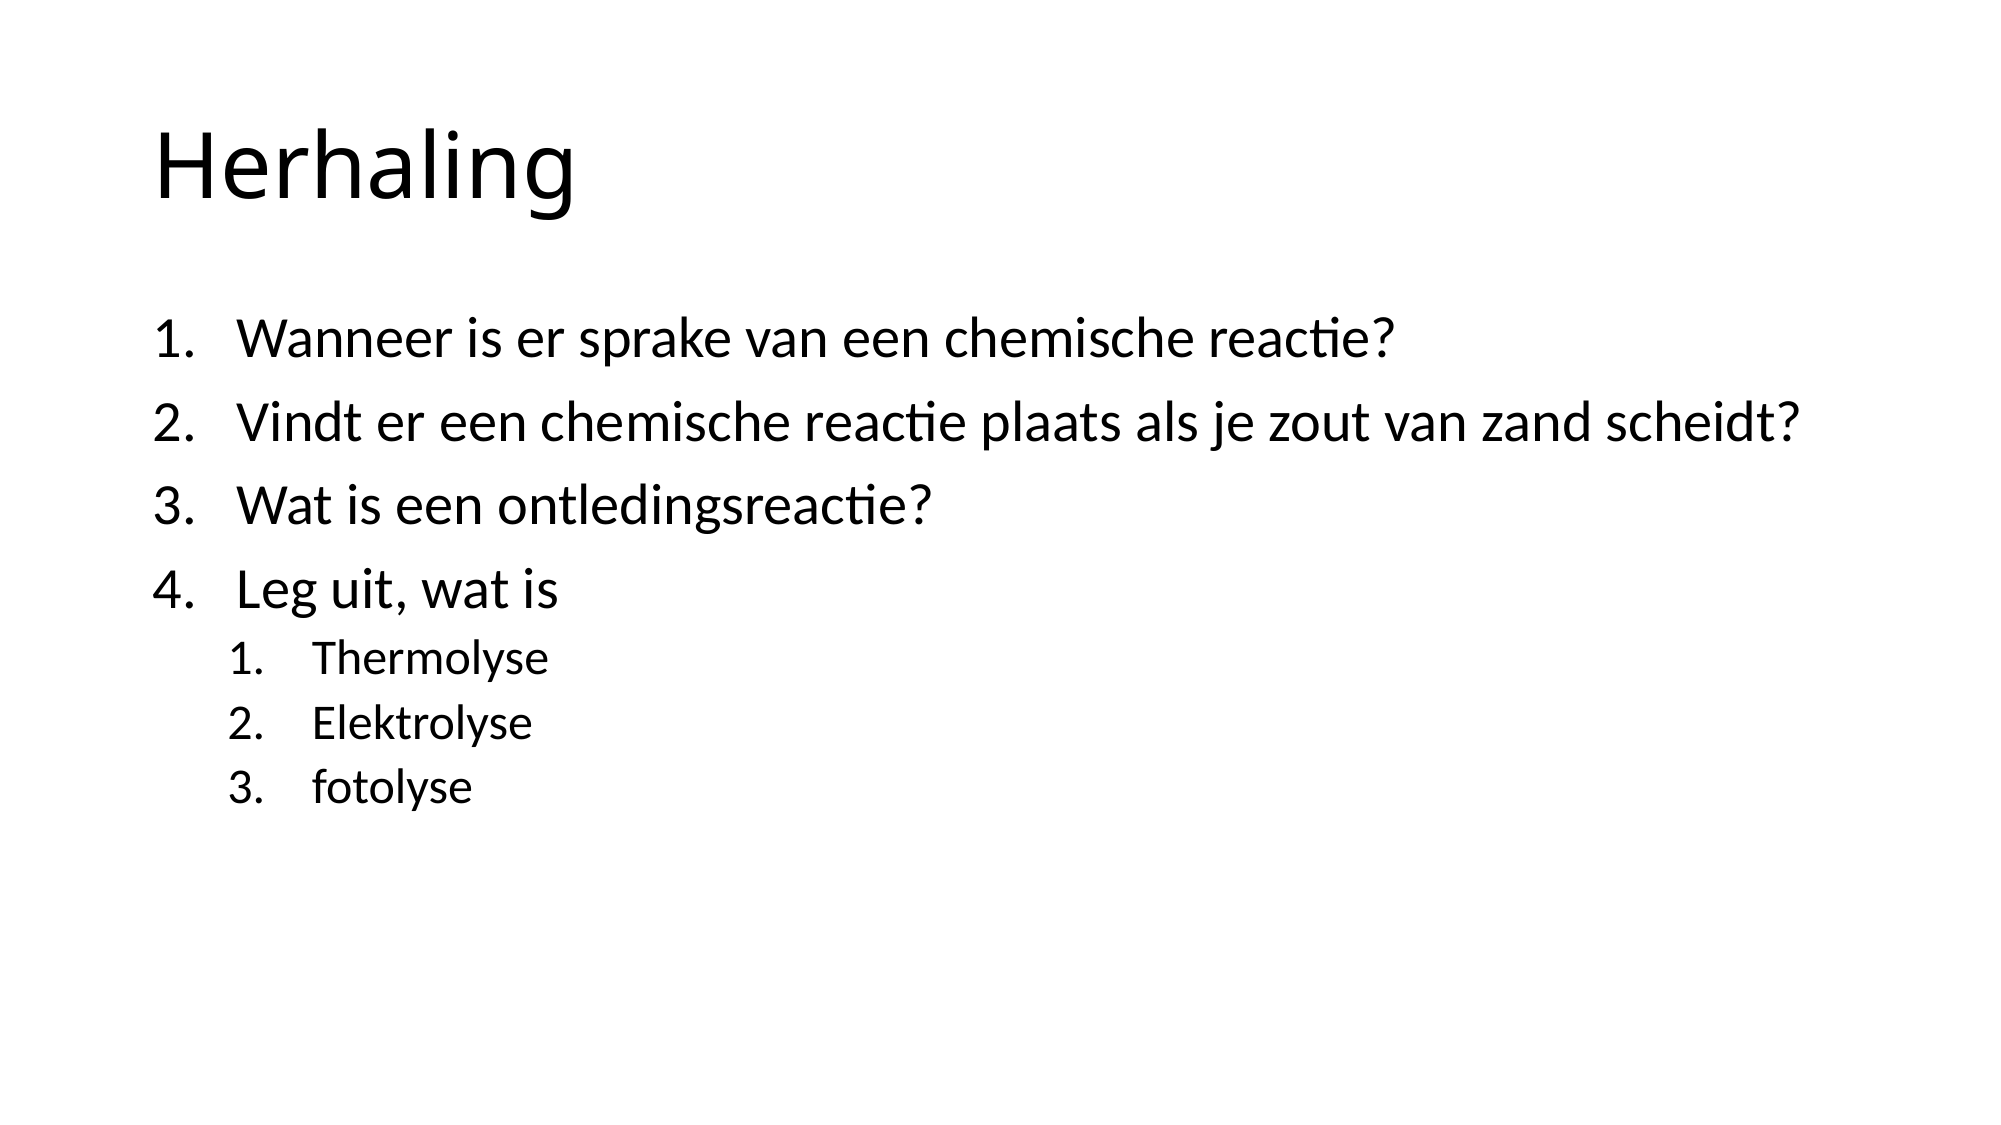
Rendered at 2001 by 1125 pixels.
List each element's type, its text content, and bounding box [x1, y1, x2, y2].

title Herhaling [137, 59, 1863, 278]
list Wanneer is er sprake van een chemische reactie? Vindt er een chemische reactie plaats als je zout van zand scheidt? Wat is een ontledingsreactie? Leg uit, wat is Thermolyse Elektrolyse fotolyse [137, 299, 1863, 1014]
